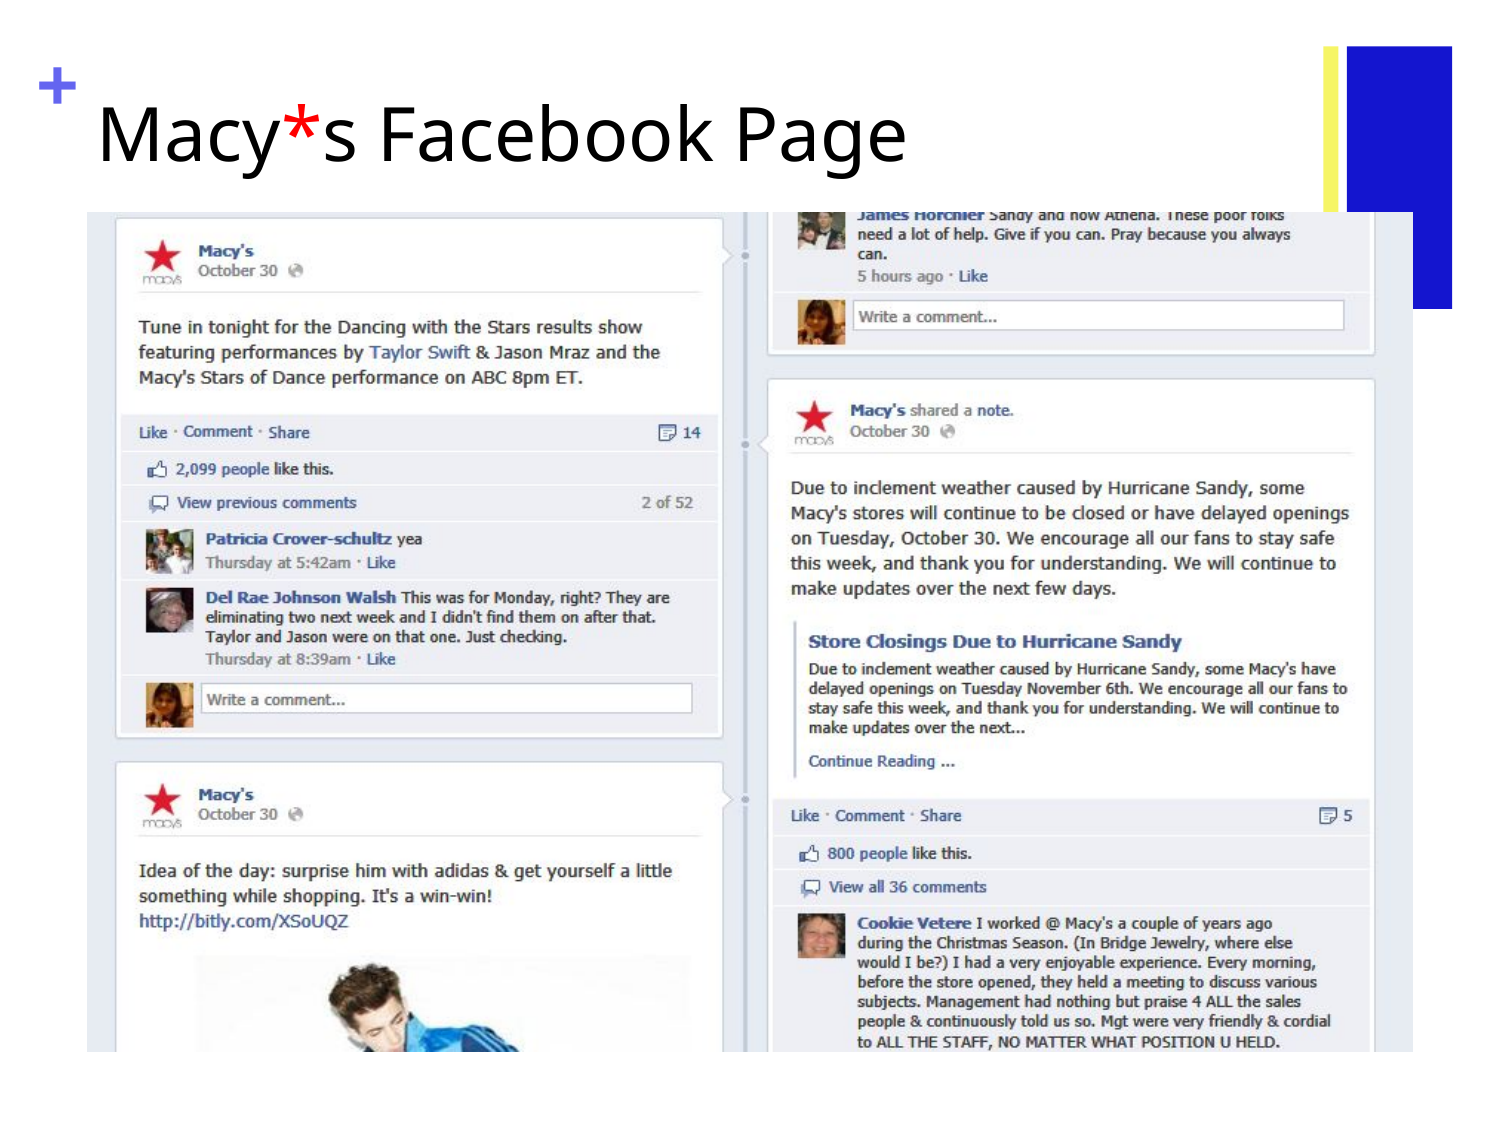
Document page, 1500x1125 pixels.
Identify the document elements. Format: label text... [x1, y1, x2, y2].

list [86, 211, 1414, 1053]
title Macy*s Facebook Page [81, 79, 1322, 216]
